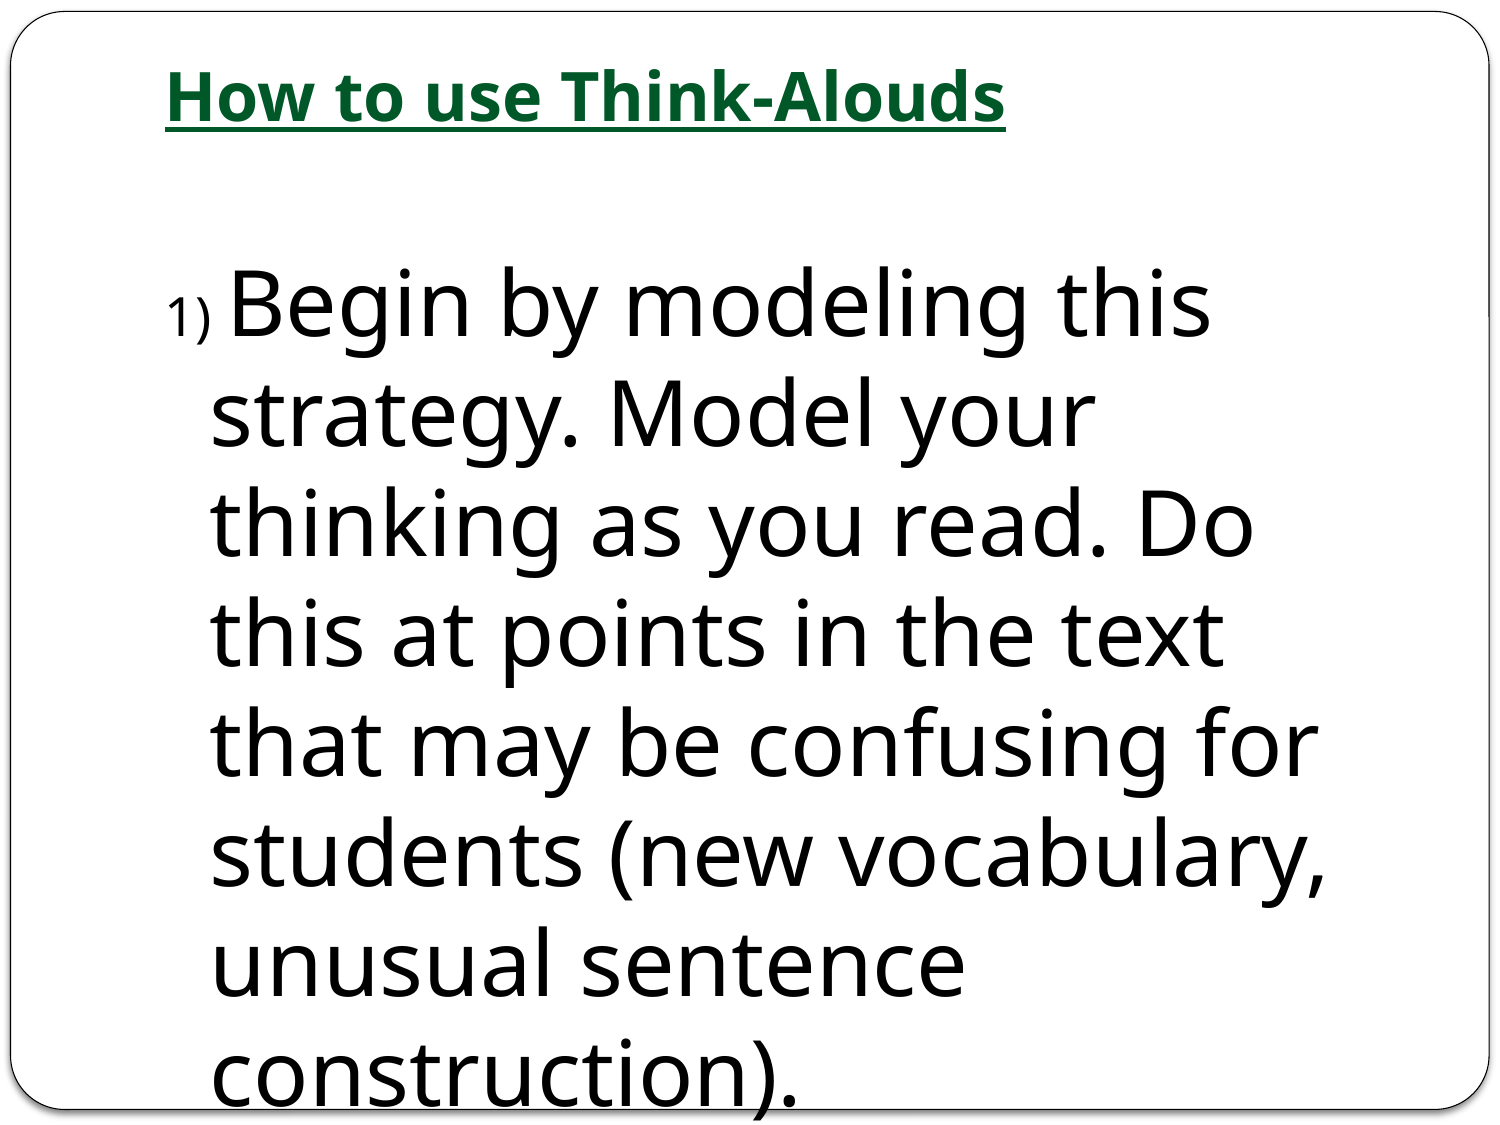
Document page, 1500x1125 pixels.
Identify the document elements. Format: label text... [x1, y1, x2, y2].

list 1) Begin by modeling this strategy. Model your thinking as you read. Do this at points in the text that may be confusing for students (new vocabulary, unusual sentence construction). [150, 237, 1425, 988]
title How to use Think-Alouds [150, 45, 1425, 233]
